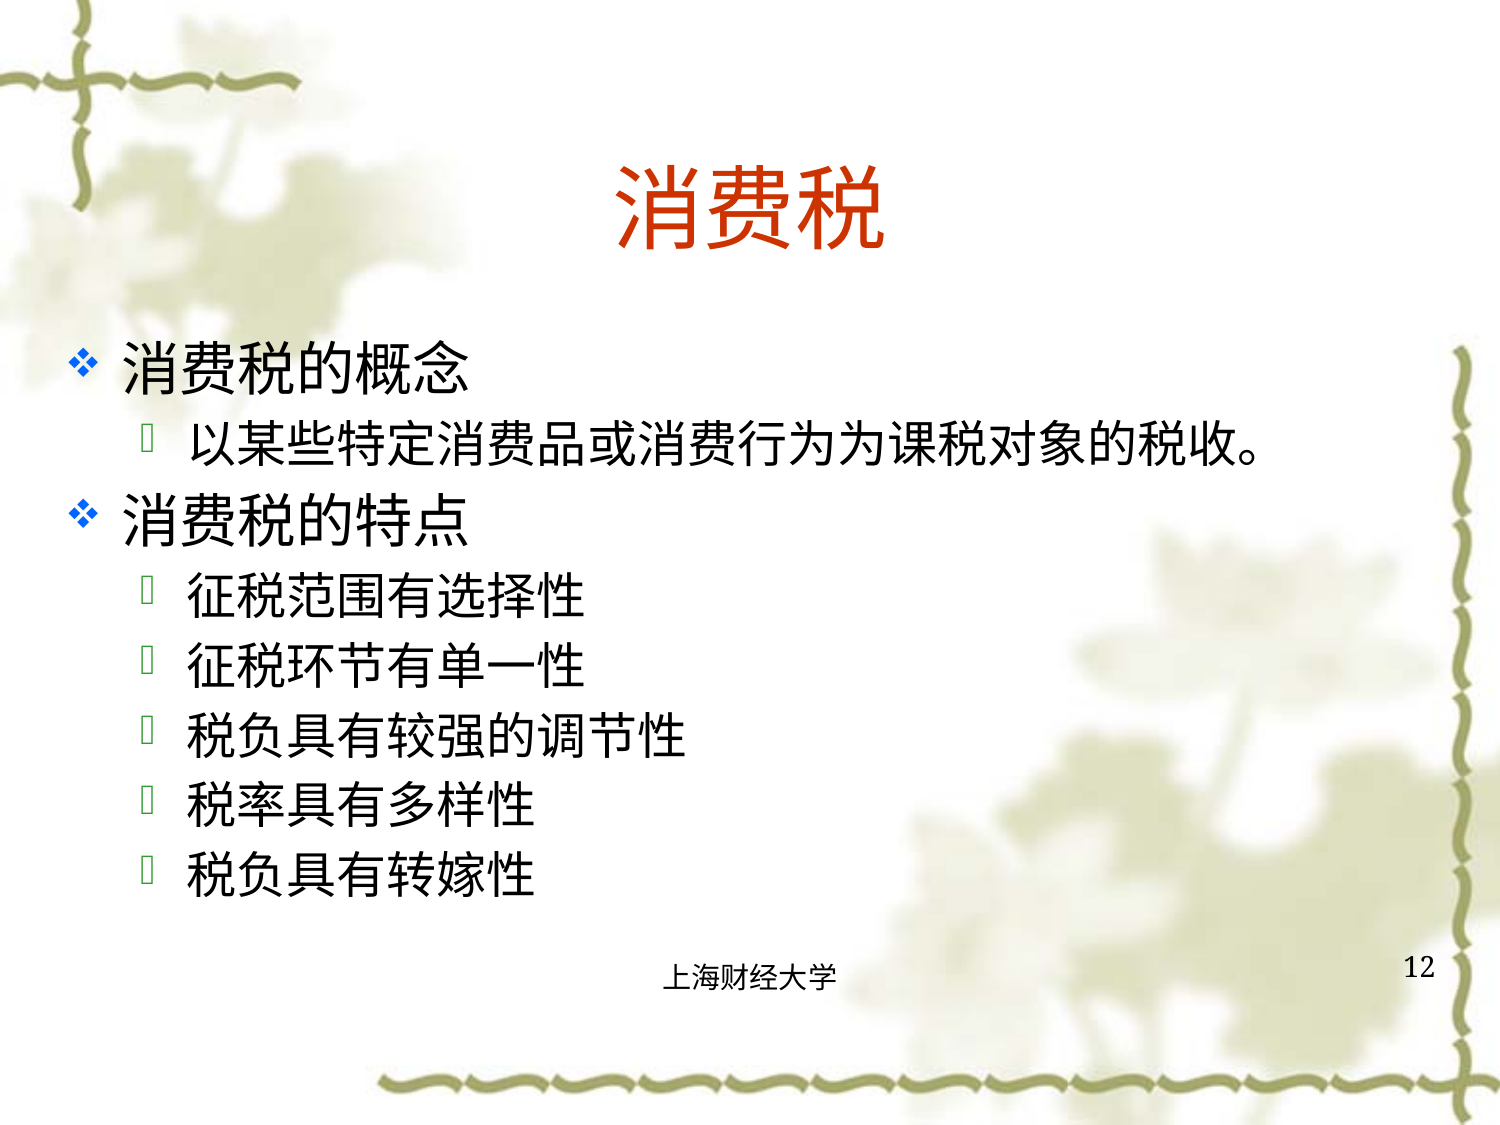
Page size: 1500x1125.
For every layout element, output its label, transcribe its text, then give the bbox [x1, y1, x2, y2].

slide_number 12 [1074, 940, 1451, 1066]
title 消费税 [49, 112, 1451, 301]
list 消费税的概念 以某些特定消费品或消费行为为课税对象的税收。 消费税的特点 征税范围有选择性 征税环节有单一性 税负具有较强的调节性 税率具有多样性 税负具有转嫁性 [49, 324, 1452, 963]
footer 上海财经大学 [512, 952, 988, 1066]
picture [0, 0, 1500, 1125]
